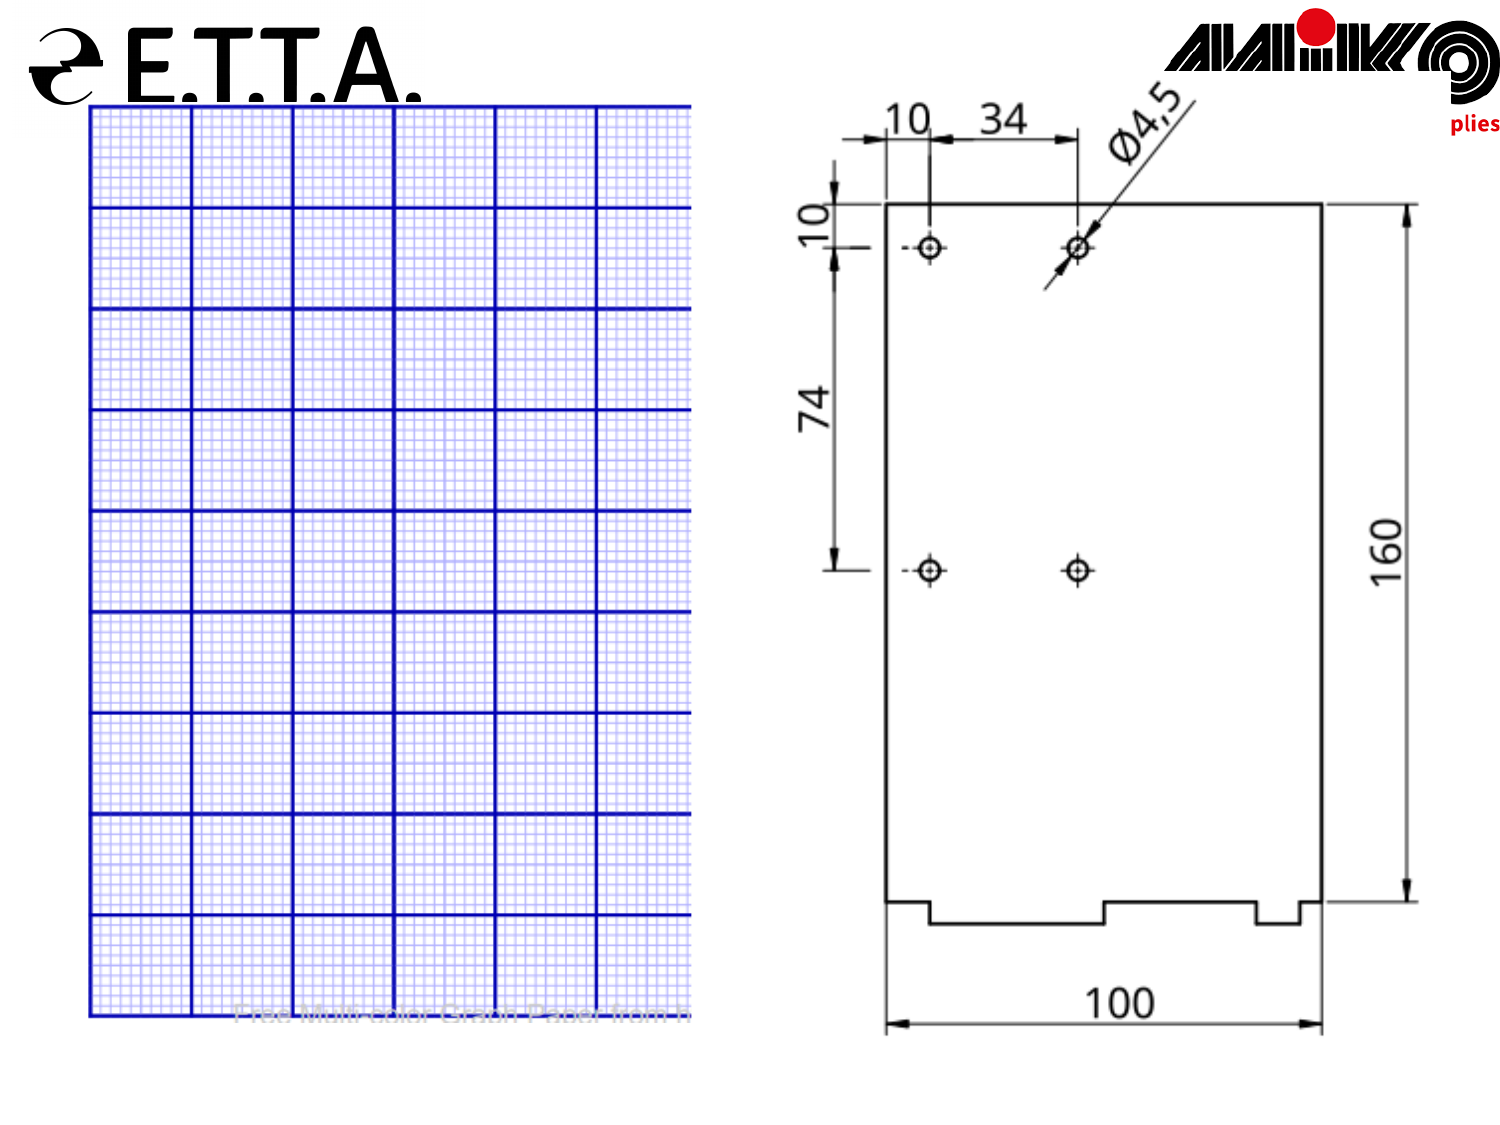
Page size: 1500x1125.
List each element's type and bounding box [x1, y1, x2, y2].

picture [764, 8, 1500, 1055]
picture [12, 0, 692, 1024]
